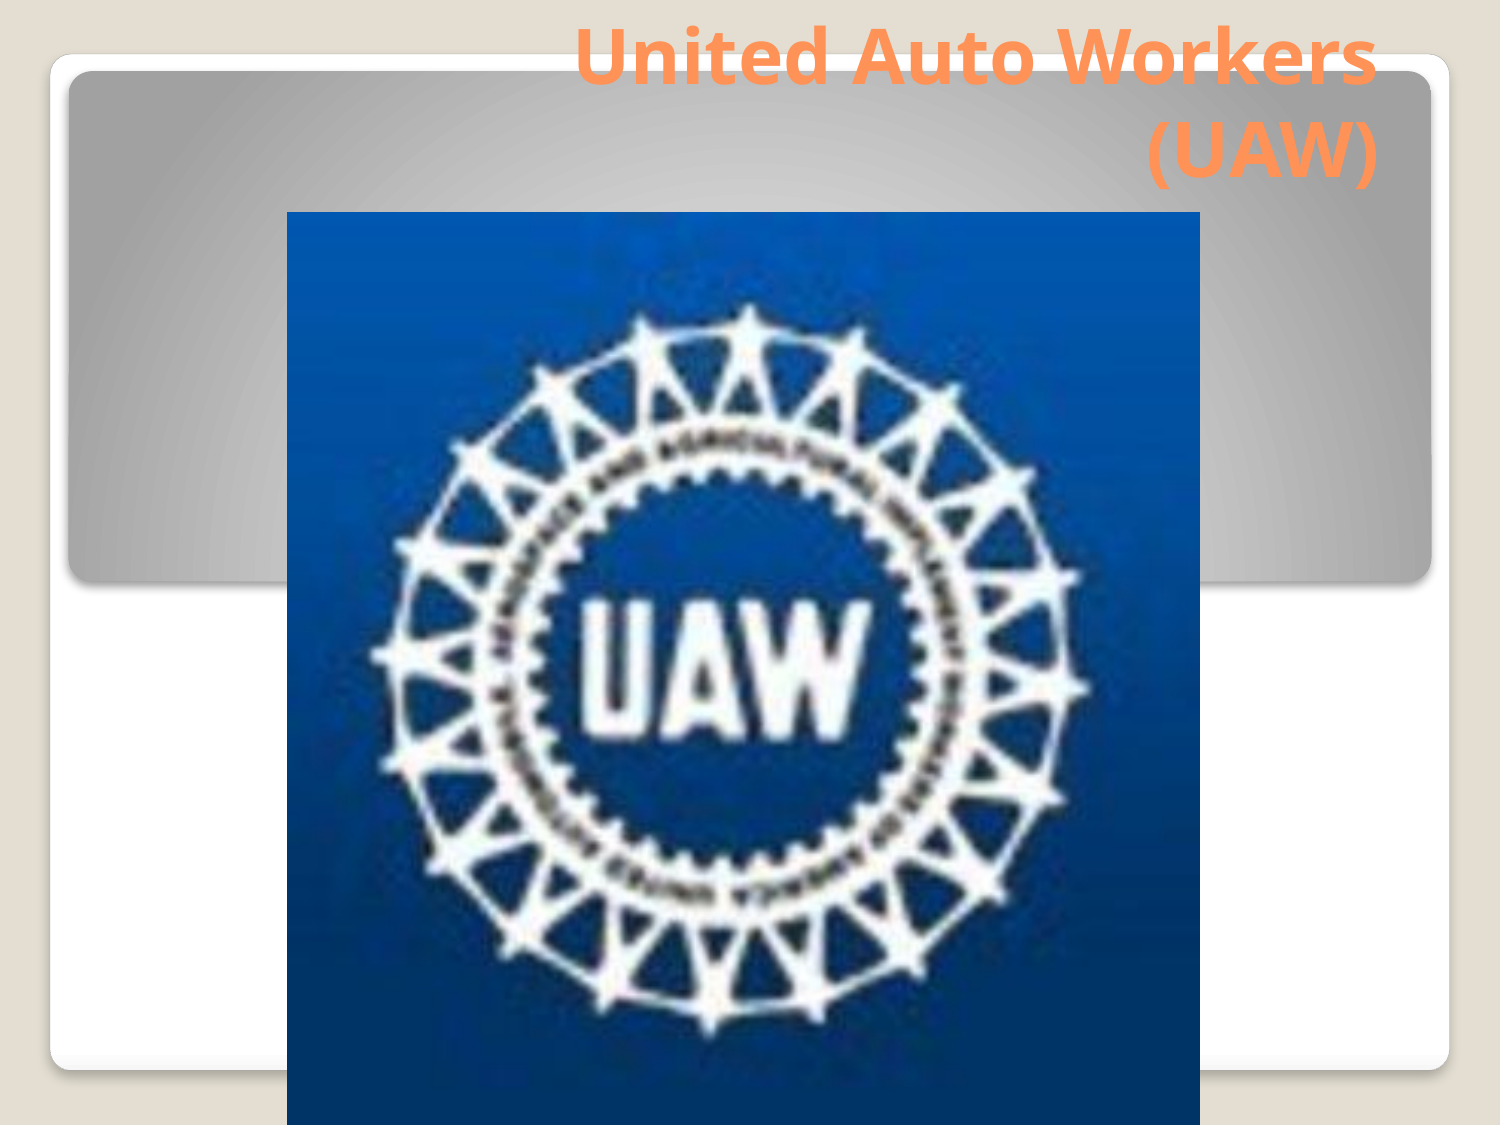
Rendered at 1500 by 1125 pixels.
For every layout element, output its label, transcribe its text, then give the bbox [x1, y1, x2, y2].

picture [287, 212, 1201, 1125]
title United Auto Workers (UAW) [112, 0, 1388, 200]
